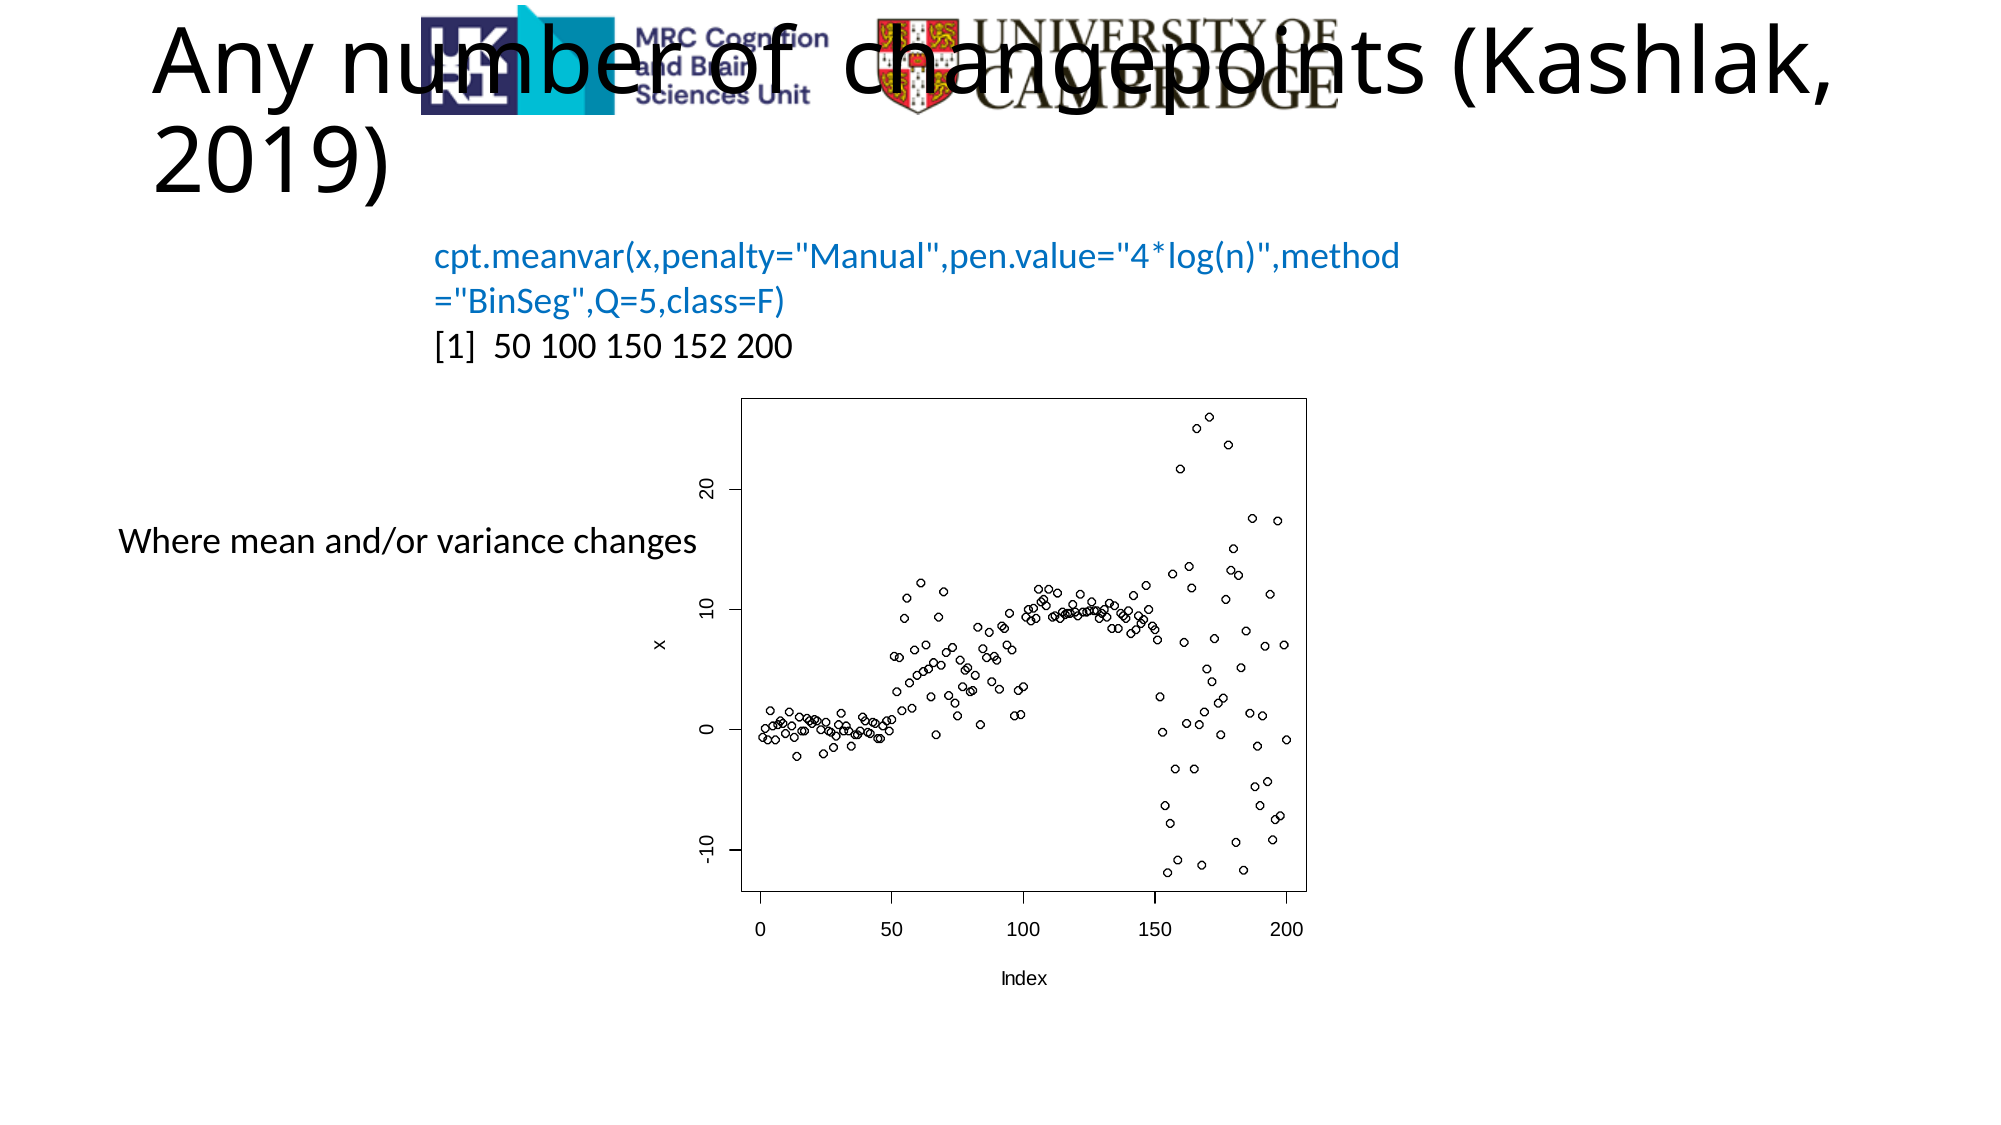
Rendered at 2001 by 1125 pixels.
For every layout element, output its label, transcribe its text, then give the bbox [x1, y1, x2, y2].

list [642, 299, 1358, 1014]
text_box Where mean and/or variance changes [103, 508, 642, 568]
title Any number of changepoints (Kashlak, 2019) [137, 59, 1863, 278]
picture [421, 5, 1338, 59]
text_box cpt.meanvar(x,penalty="Manual",pen.value="4*log(n)",method="BinSeg",Q=5,class=F) [1] 50 100 150 152 200 [419, 223, 1420, 374]
